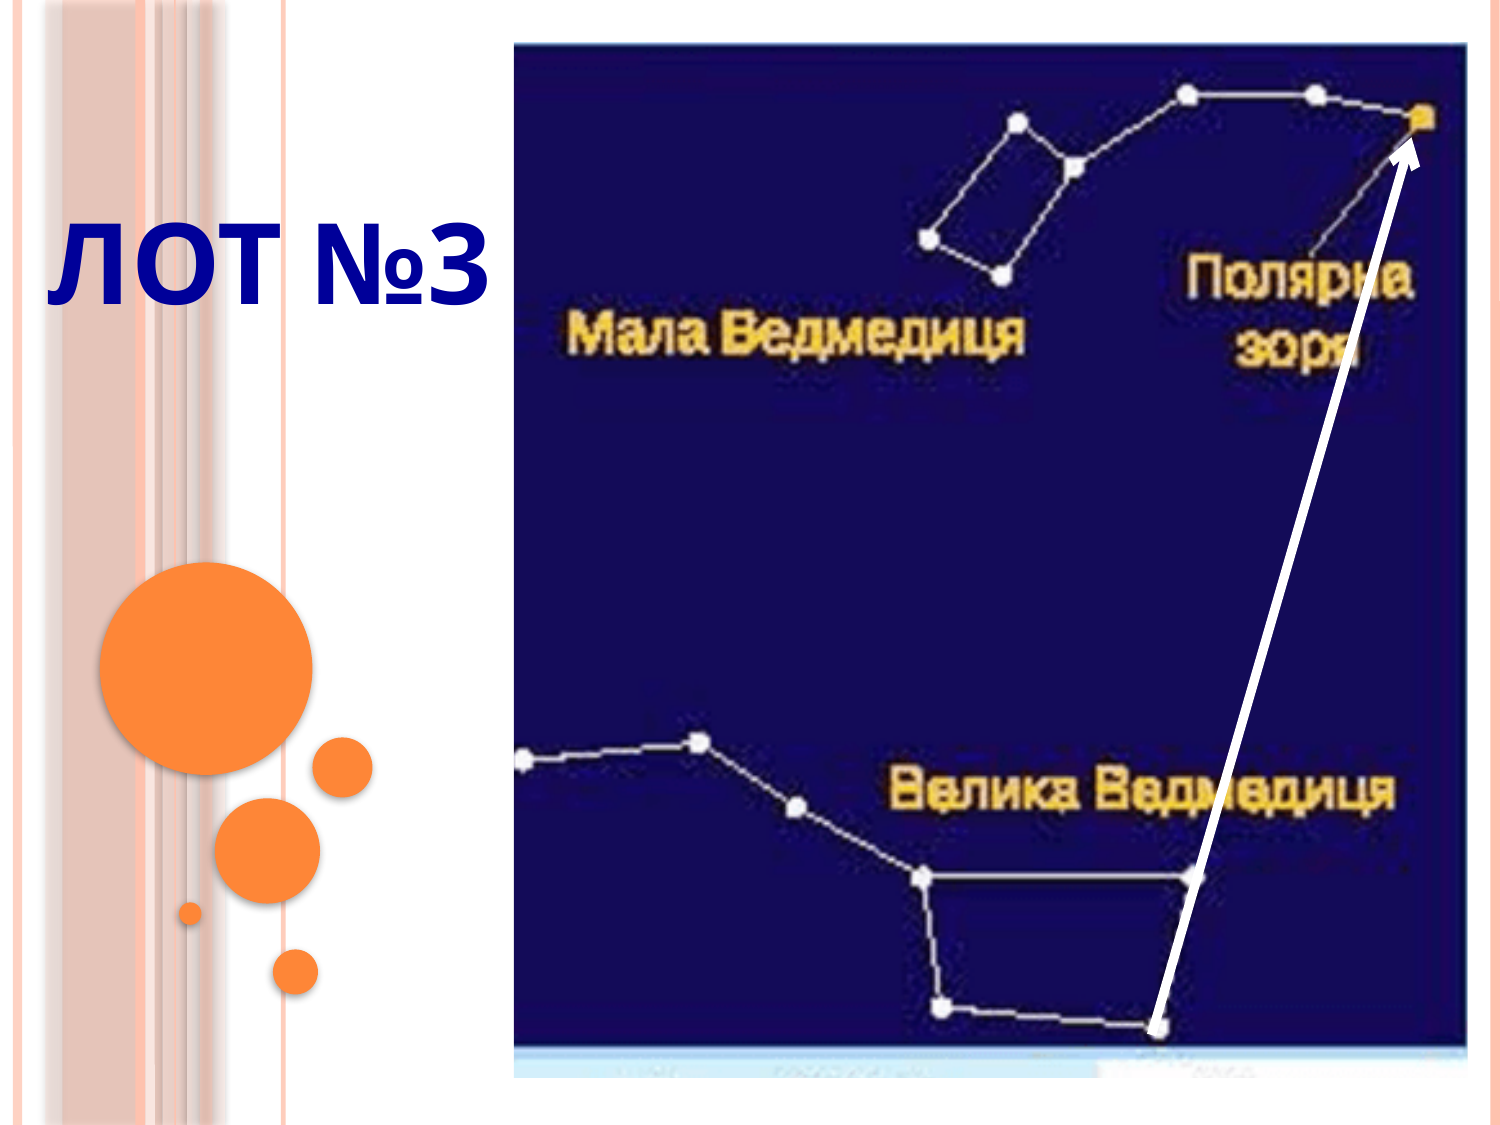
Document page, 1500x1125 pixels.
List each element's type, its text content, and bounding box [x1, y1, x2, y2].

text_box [1151, 136, 1412, 1036]
text_box ЛОТ №3 [32, 184, 507, 335]
picture [513, 42, 1469, 1079]
